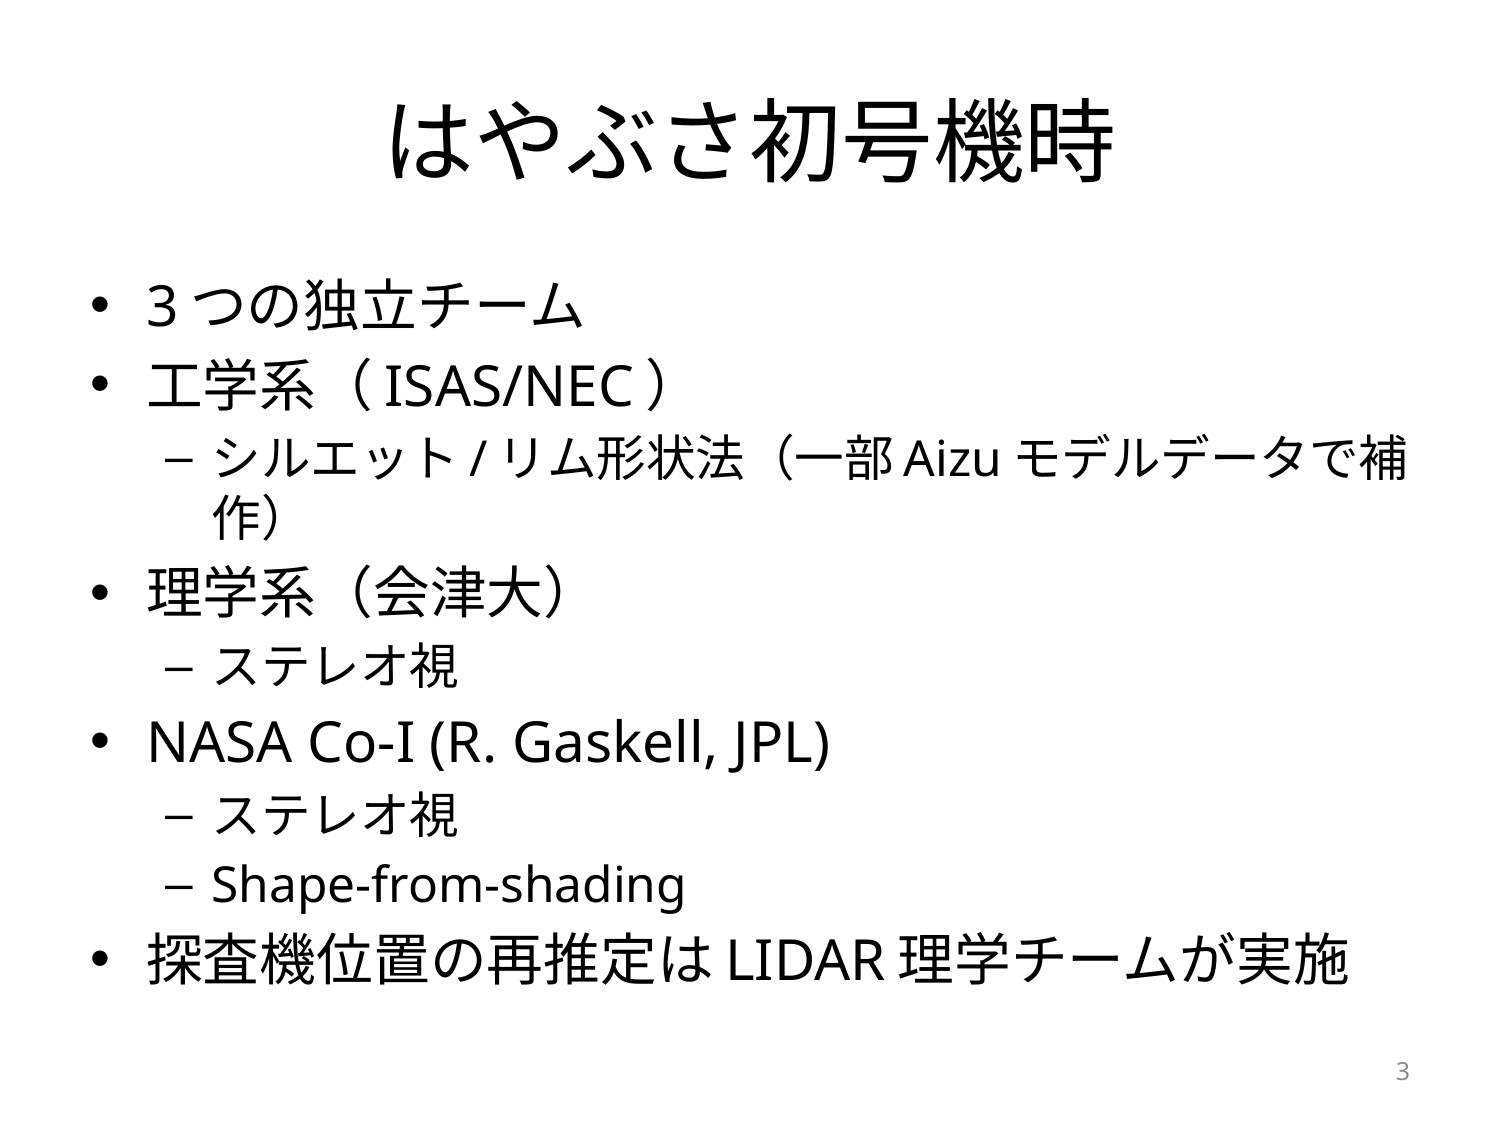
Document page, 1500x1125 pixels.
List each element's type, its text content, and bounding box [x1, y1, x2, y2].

slide_number 3 [1074, 1042, 1425, 1103]
list 3つの独立チーム 工学系（ISAS/NEC） シルエット/リム形状法（一部Aizuモデルデータで補作） 理学系（会津大） ステレオ視 NASA Co-I (R. Gaskell, JPL) ステレオ視 Shape-from-shading 探査機位置の再推定はLIDAR理学チームが実施 [75, 262, 1425, 1005]
title はやぶさ初号機時 [75, 45, 1425, 233]
